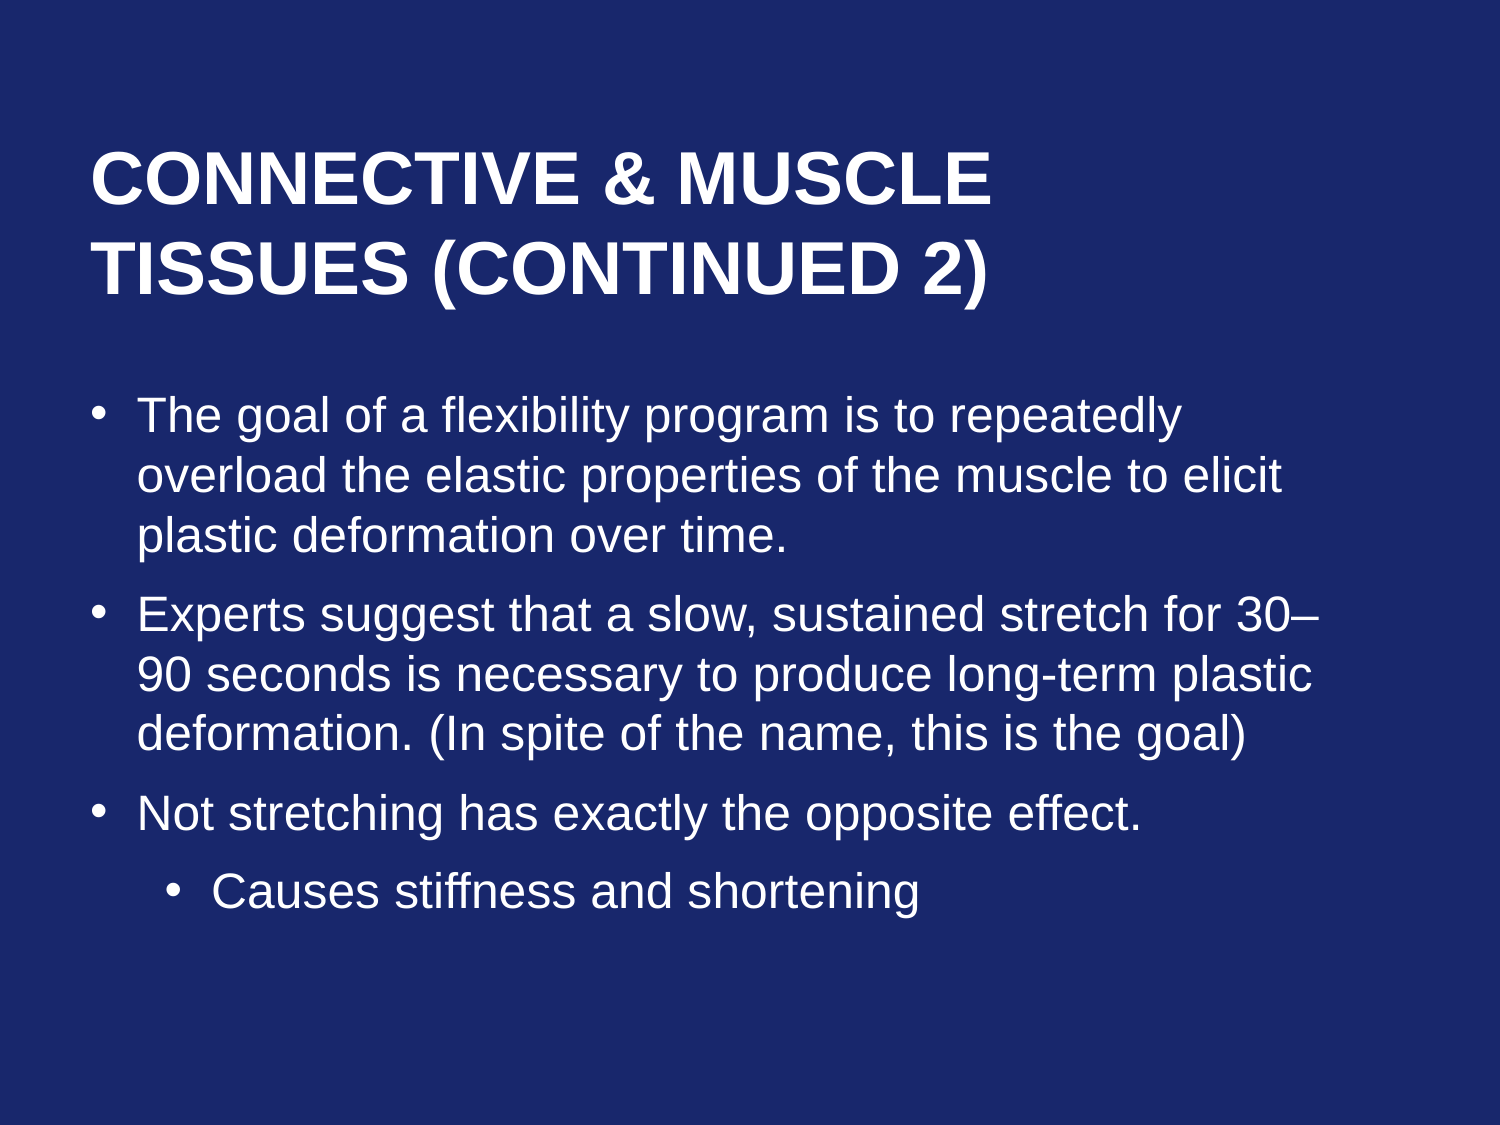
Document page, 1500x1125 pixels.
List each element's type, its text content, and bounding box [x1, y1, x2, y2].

list The goal of a flexibility program is to repeatedly overload the elastic properties of the muscle to elicit plastic deformation over time. Experts suggest that a slow, sustained stretch for 30–90 seconds is necessary to produce long-term plastic deformation. (In spite of the name, this is the goal) Not stretching has exactly the opposite effect. Causes stiffness and shortening [75, 351, 1350, 950]
title Connective & Muscle Tissues (continued 2) [75, 99, 1350, 339]
